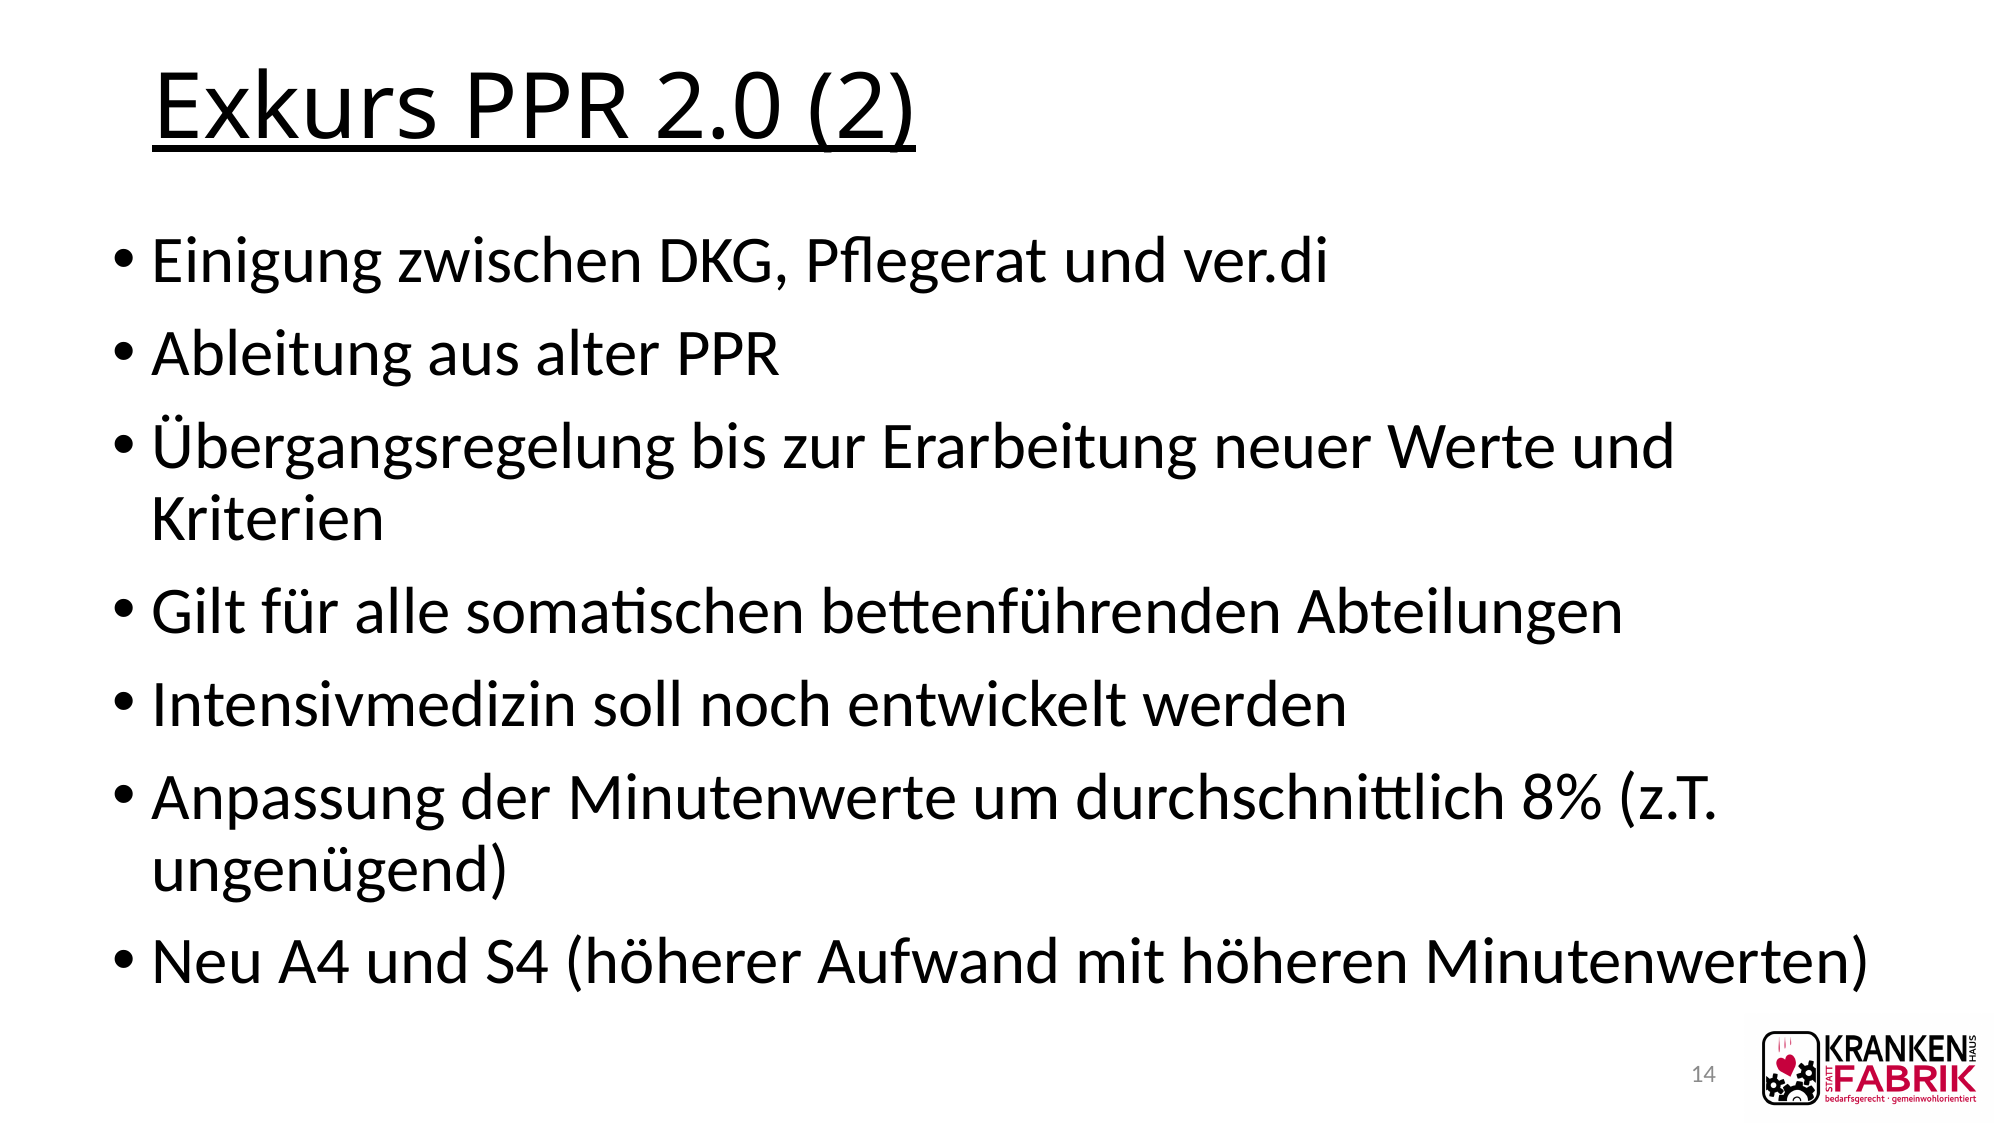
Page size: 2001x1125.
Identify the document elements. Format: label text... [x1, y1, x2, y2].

list Einigung zwischen DKG, Pflegerat und ver.di Ableitung aus alter PPR Übergangsregelung bis zur Erarbeitung neuer Werte und Kriterien Gilt für alle somatischen bettenführenden Abteilungen Intensivmedizin soll noch entwickelt werden Anpassung der Minutenwerte um durchschnittlich 8% (z.T. ungenügend) Neu A4 und S4 (höherer Aufwand mit höheren Minutenwerten) [97, 217, 1912, 1043]
slide_number 14 [1281, 1042, 1731, 1103]
title Exkurs PPR 2.0 (2) [137, 0, 1863, 217]
picture [1744, 1013, 1994, 1123]
